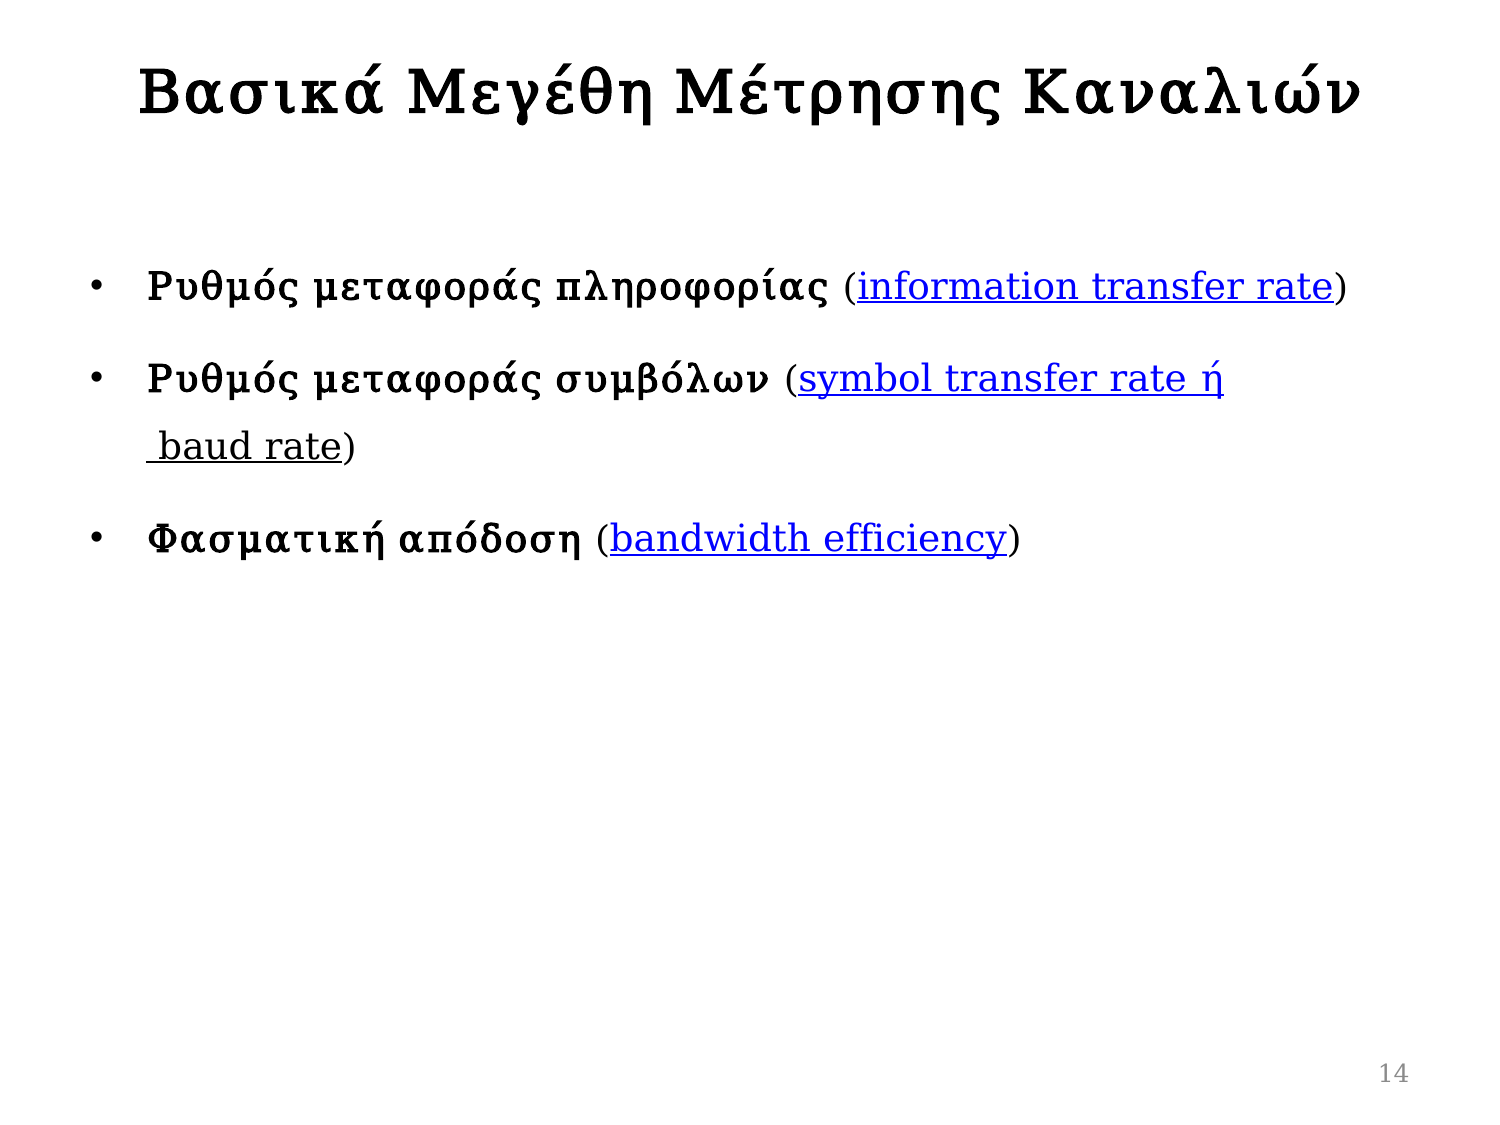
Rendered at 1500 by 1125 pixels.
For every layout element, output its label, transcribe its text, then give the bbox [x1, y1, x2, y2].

slide_number 14 [1222, 1042, 1425, 1103]
title Βασικά Μεγέθη Μέτρησης Καναλιών [75, 19, 1425, 159]
list Ρυθμός μεταφοράς πληροφορίας (information transfer rate) Ρυθμός μεταφοράς συμβόλων (symbol transfer rate ή baud rate) Φασματική απόδοση (bandwidth efficiency) [75, 231, 1425, 1071]
